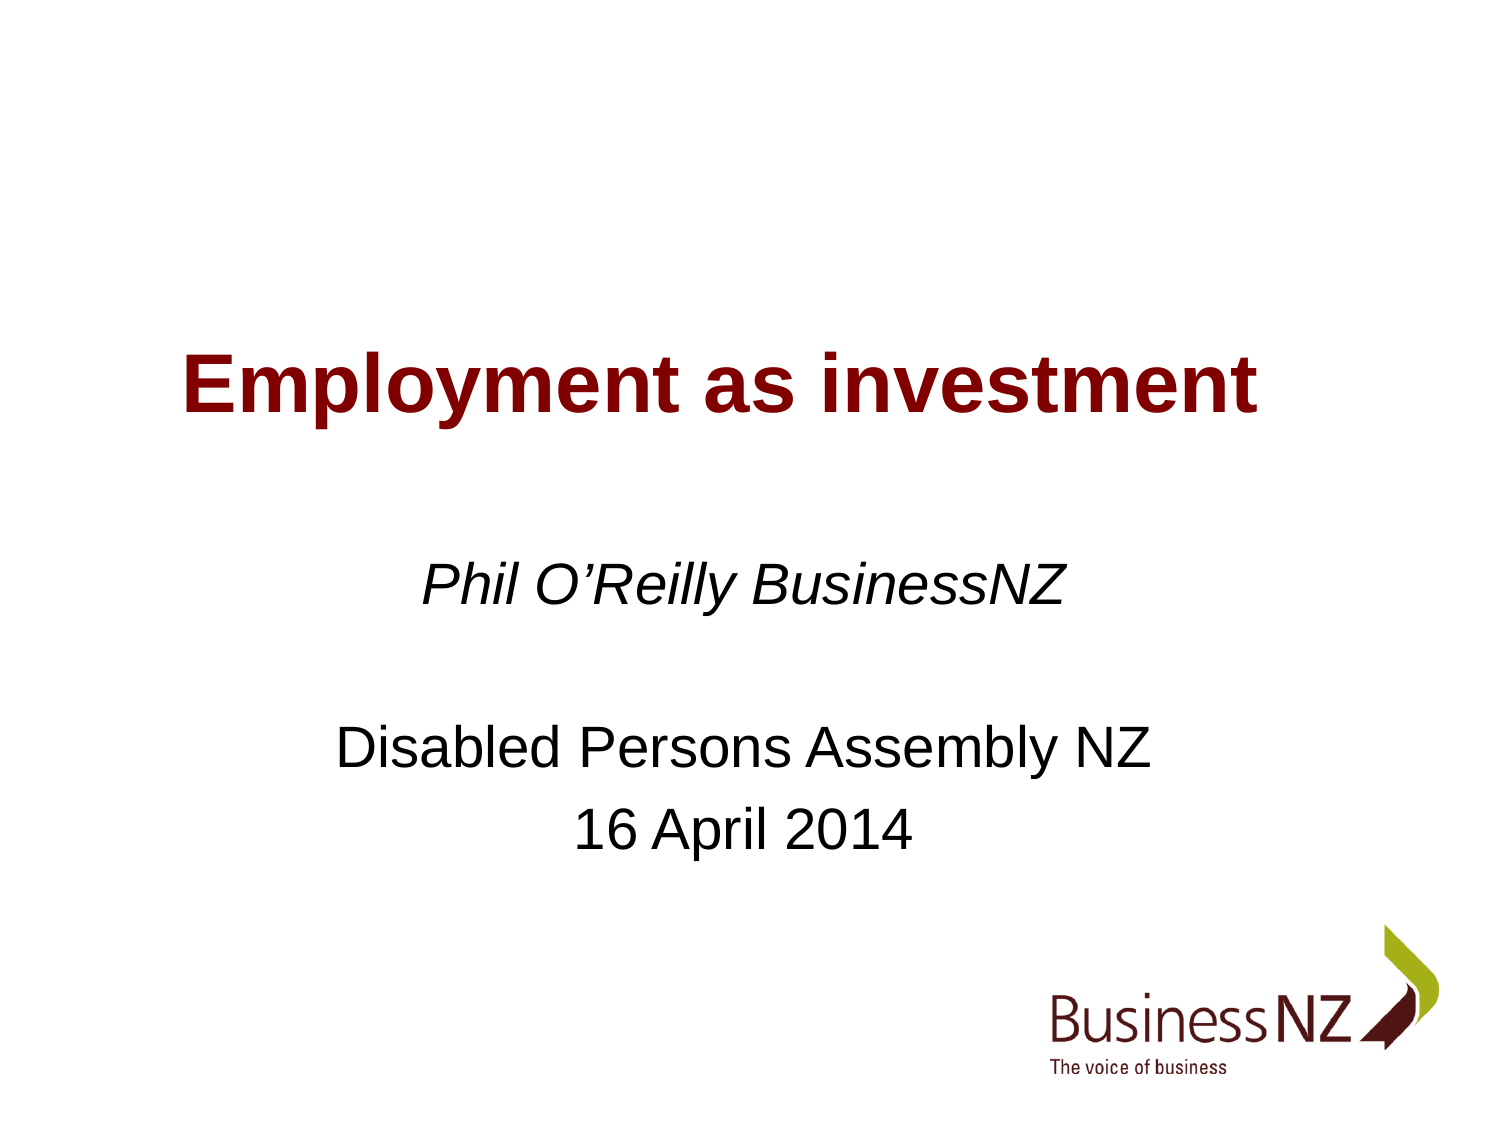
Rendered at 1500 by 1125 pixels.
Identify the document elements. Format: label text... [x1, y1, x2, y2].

title Employment as investment [64, 220, 1376, 538]
picture [1050, 924, 1439, 1074]
subtitle Phil O’Reilly BusinessNZ Disabled Persons Assembly NZ 16 April 2014 [123, 538, 1365, 870]
